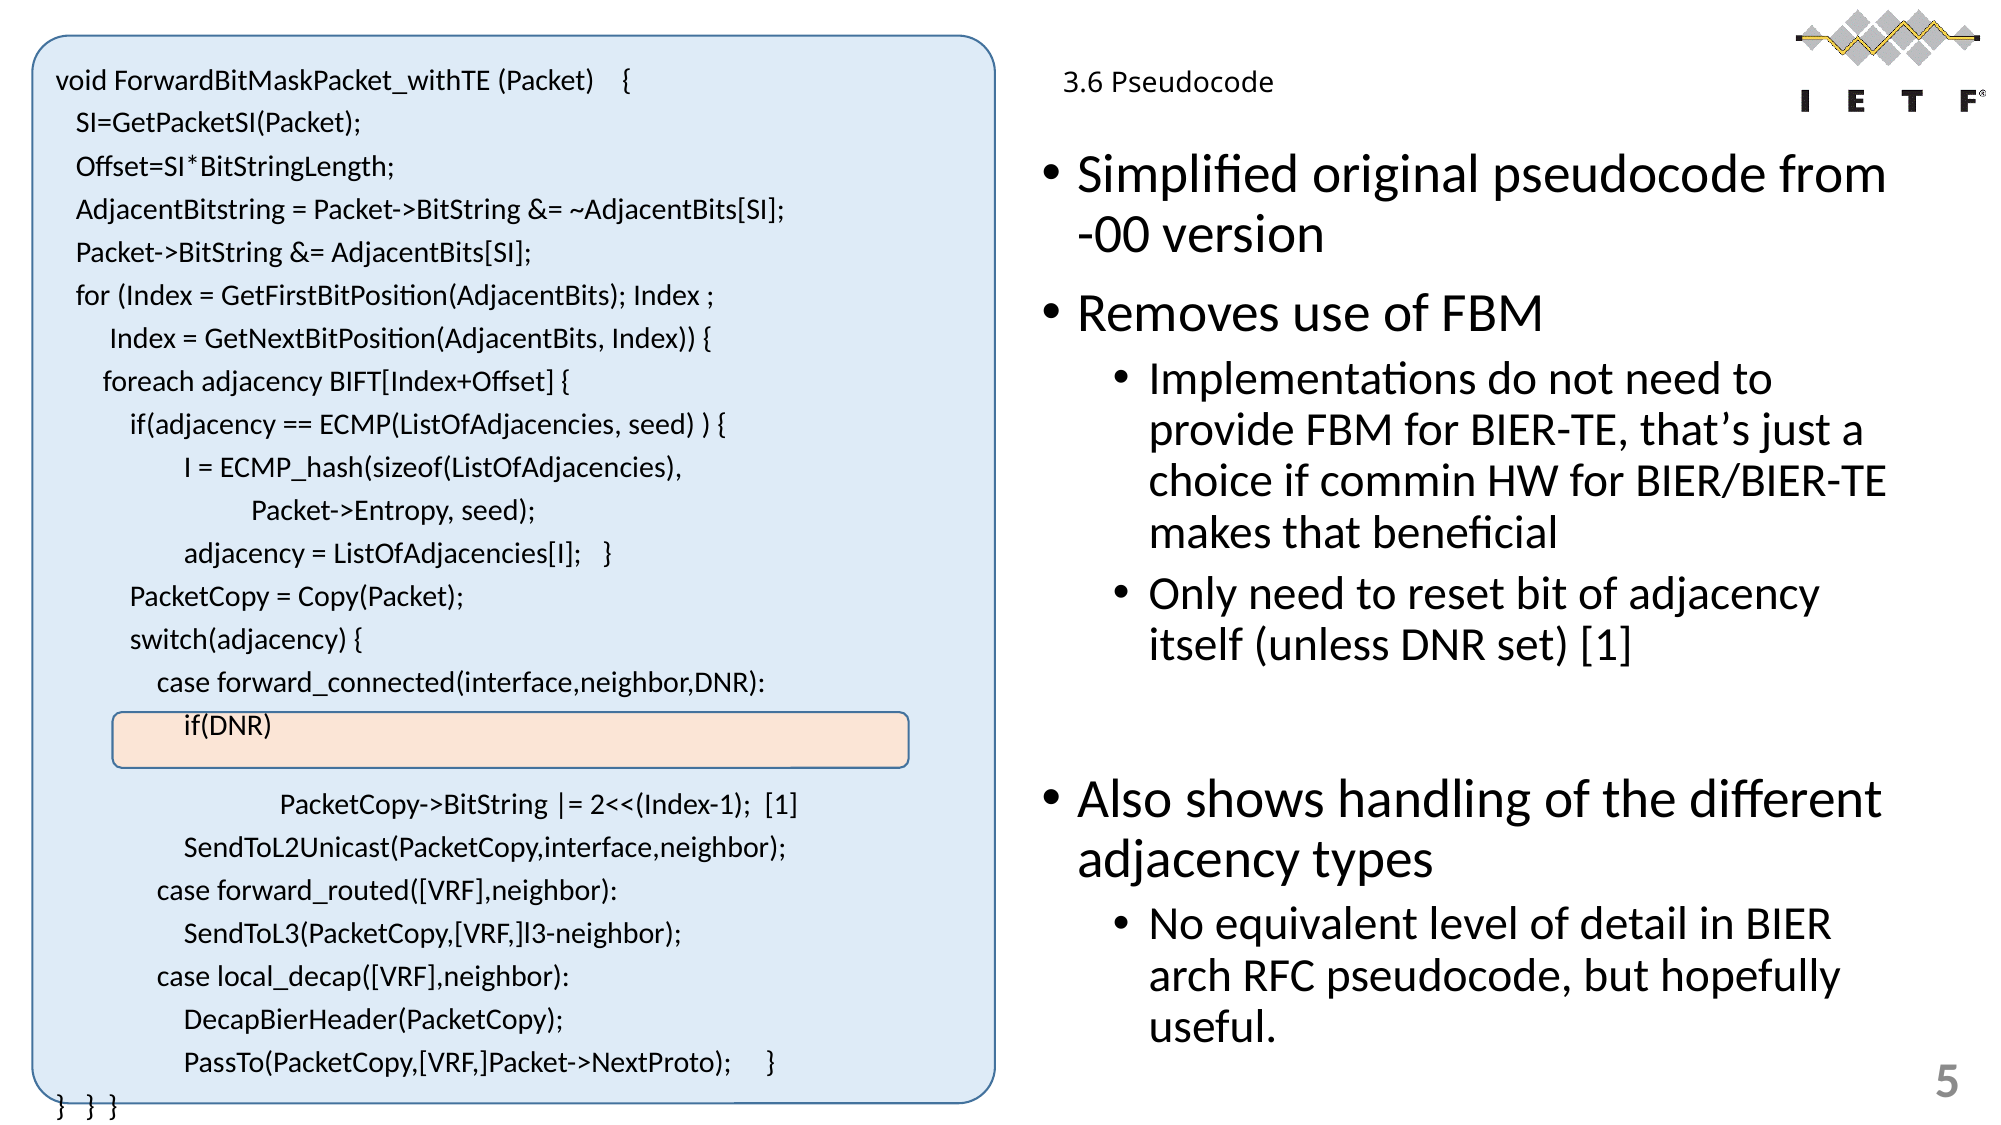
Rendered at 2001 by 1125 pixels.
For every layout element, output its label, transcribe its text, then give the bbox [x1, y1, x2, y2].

picture [1781, 1, 2000, 119]
list Simplified original pseudocode from -00 version Removes use of FBM Implementations do not need to provide FBM for BIER-TE, that’s just a choice if commin HW for BIER/BIER-TE makes that beneficial Only need to reset bit of adjacency itself (unless DNR set) [1] Also shows handling of the different adjacency types No equivalent level of detail in BIER arch RFC pseudocode, but hopefully useful. [1026, 137, 1916, 1068]
text_box [42, 34, 985, 45]
title 3.6 Pseudocode [1048, 59, 1863, 107]
text_box [31, 48, 40, 1091]
slide_number 5 [1876, 1047, 1975, 1108]
text_box void ForwardBitMaskPacket_withTE (Packet) { SI=GetPacketSI(Packet); Offset=SI*BitStringLength; AdjacentBitstring = Packet->BitString &= ~AdjacentBits[SI]; Packet->BitString &= AdjacentBits[SI]; for (Index = GetFirstBitPosition(AdjacentBits); Index ; Index = GetNextBitPosition(AdjacentBits, Index)) { foreach adjacency BIFT[Index+Offset] { if(adjacency == ECMP(ListOfAdjacencies, seed) ) { I = ECMP_hash(sizeof(ListOfAdjacencies), Packet->Entropy, seed); adjacency = ListOfAdjacencies[I]; } PacketCopy = Copy(Packet); switch(adjacency) { case forward_connected(interface,neighbor,DNR): if(DNR) PacketCopy->BitString |= 2<<(Index-1); [1] SendToL2Unicast(PacketCopy,interface,neighbor); case forward_routed([VRF],neighbor): SendToL3(PacketCopy,[VRF,]l3-neighbor); case local_decap([VRF],neighbor): DecapBierHeader(PacketCopy); PassTo(PacketCopy,[VRF,]Packet->NextProto); } } } } [40, 45, 997, 1125]
